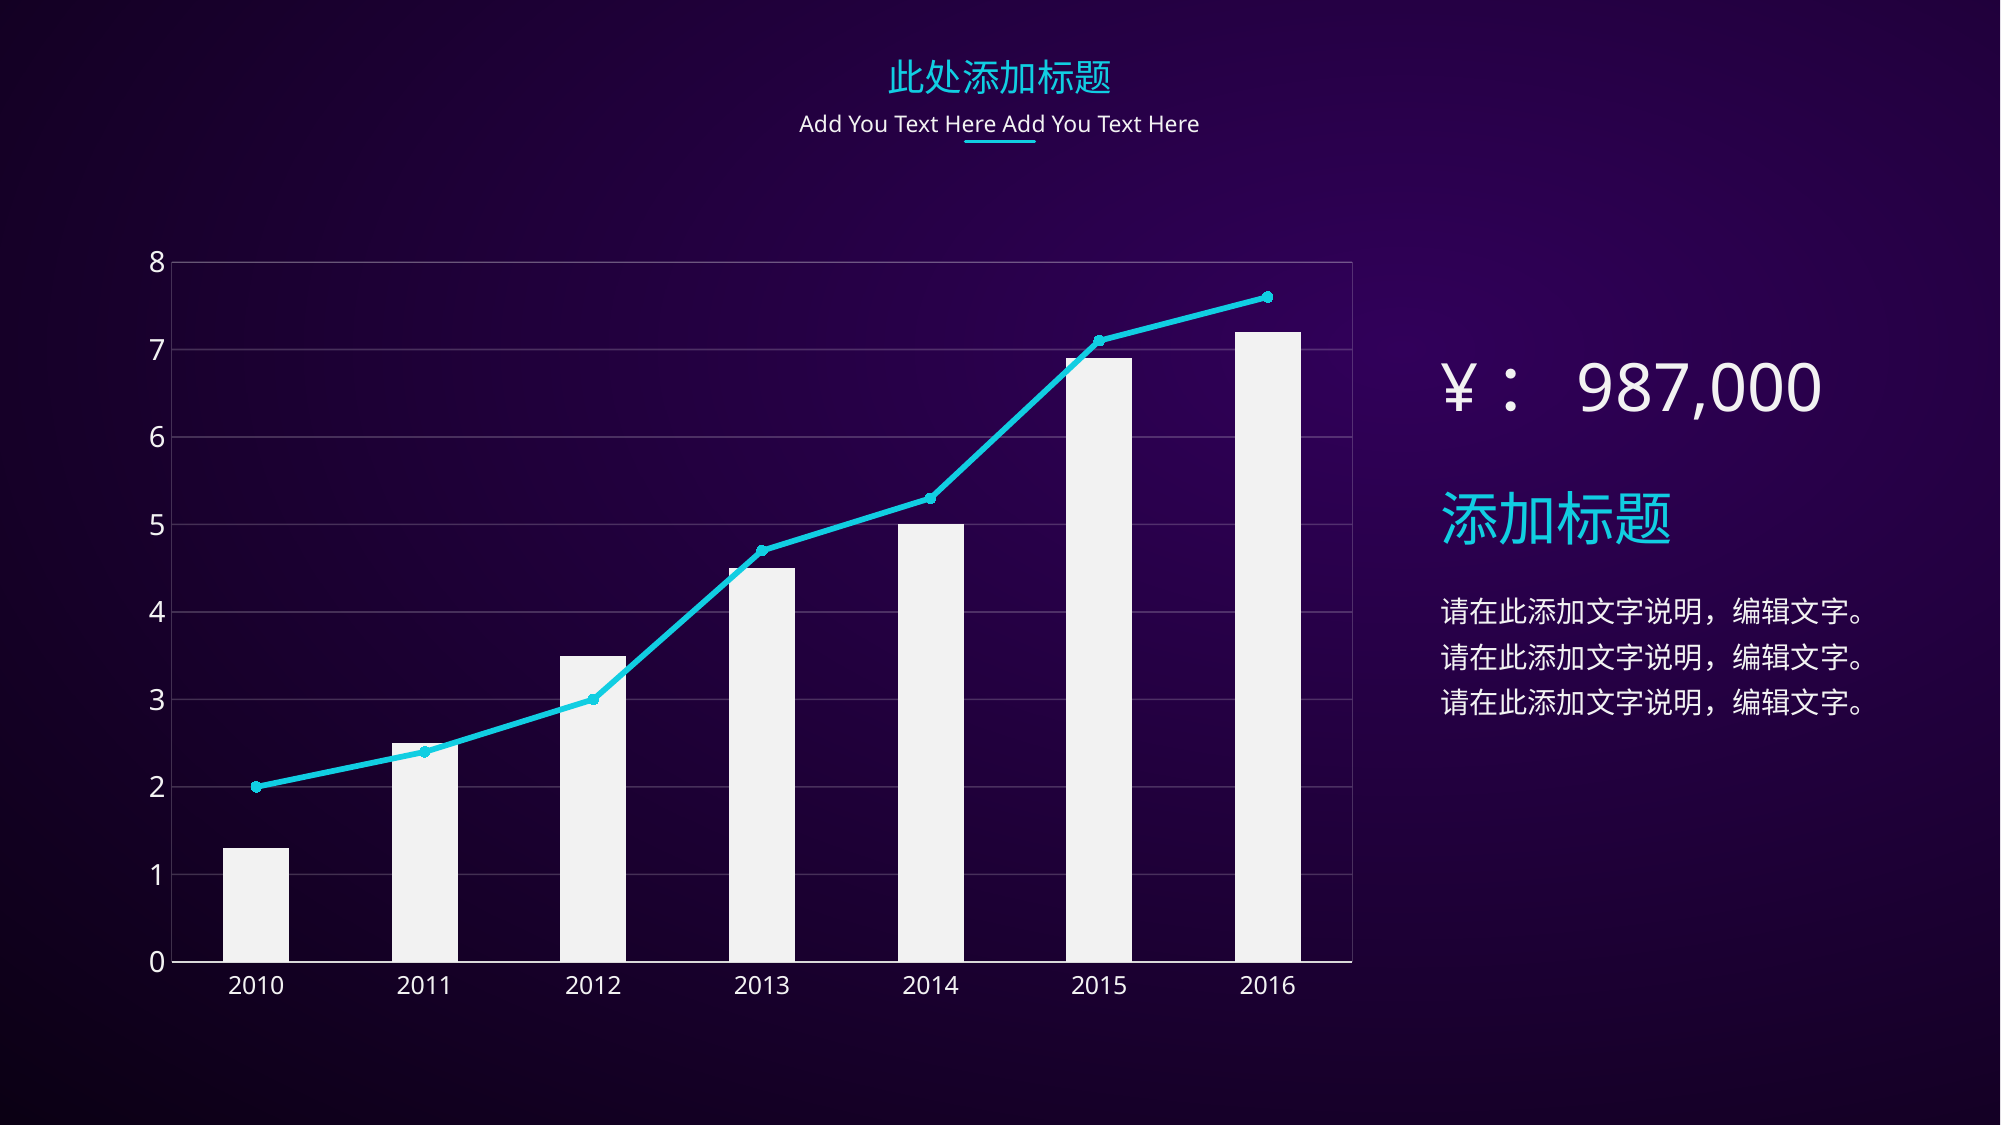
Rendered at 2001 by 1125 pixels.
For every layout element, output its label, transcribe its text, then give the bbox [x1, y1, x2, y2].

text_box 此处添加标题 [872, 46, 1128, 93]
text_box 添加标题 [1425, 474, 1717, 560]
text_box 请在此添加文字说明，编辑文字。请在此添加文字说明，编辑文字。请在此添加文字说明，编辑文字。 [1425, 575, 1876, 727]
text_box Add You Text Here Add You Text Here [770, 93, 1230, 145]
picture [0, 0, 2001, 1125]
text_box ¥：987,000 [1425, 337, 1876, 433]
chart [123, 225, 1378, 1019]
